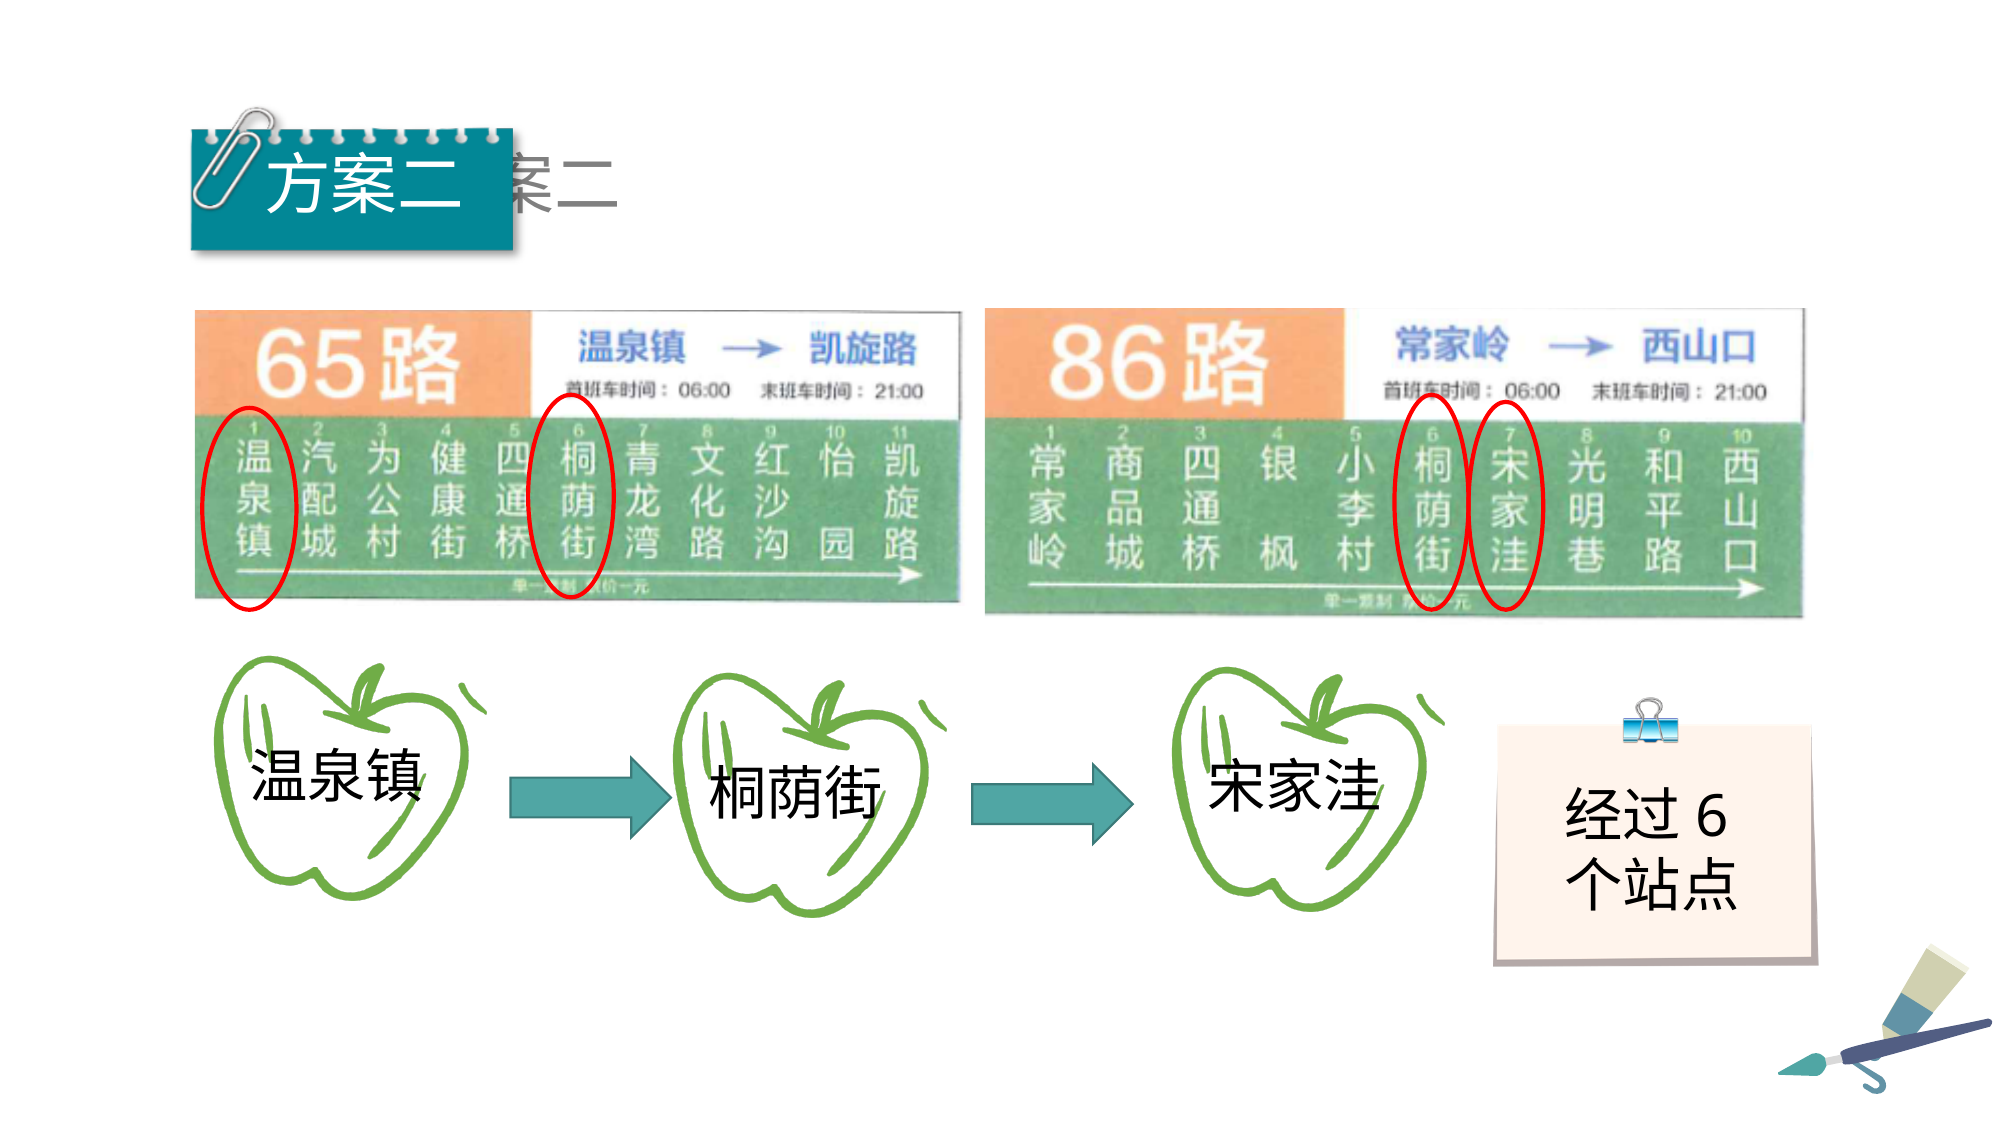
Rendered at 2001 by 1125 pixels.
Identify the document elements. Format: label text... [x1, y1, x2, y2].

picture [672, 672, 947, 918]
text_box [971, 761, 1135, 847]
picture [213, 655, 487, 901]
text_box 方案二 [528, 134, 637, 230]
picture [184, 97, 528, 269]
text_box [1811, 945, 1974, 1125]
picture [194, 310, 973, 606]
text_box [234, 606, 264, 611]
picture [1171, 666, 1445, 912]
picture [1492, 693, 1819, 967]
text_box [509, 755, 672, 840]
picture [984, 307, 1814, 625]
